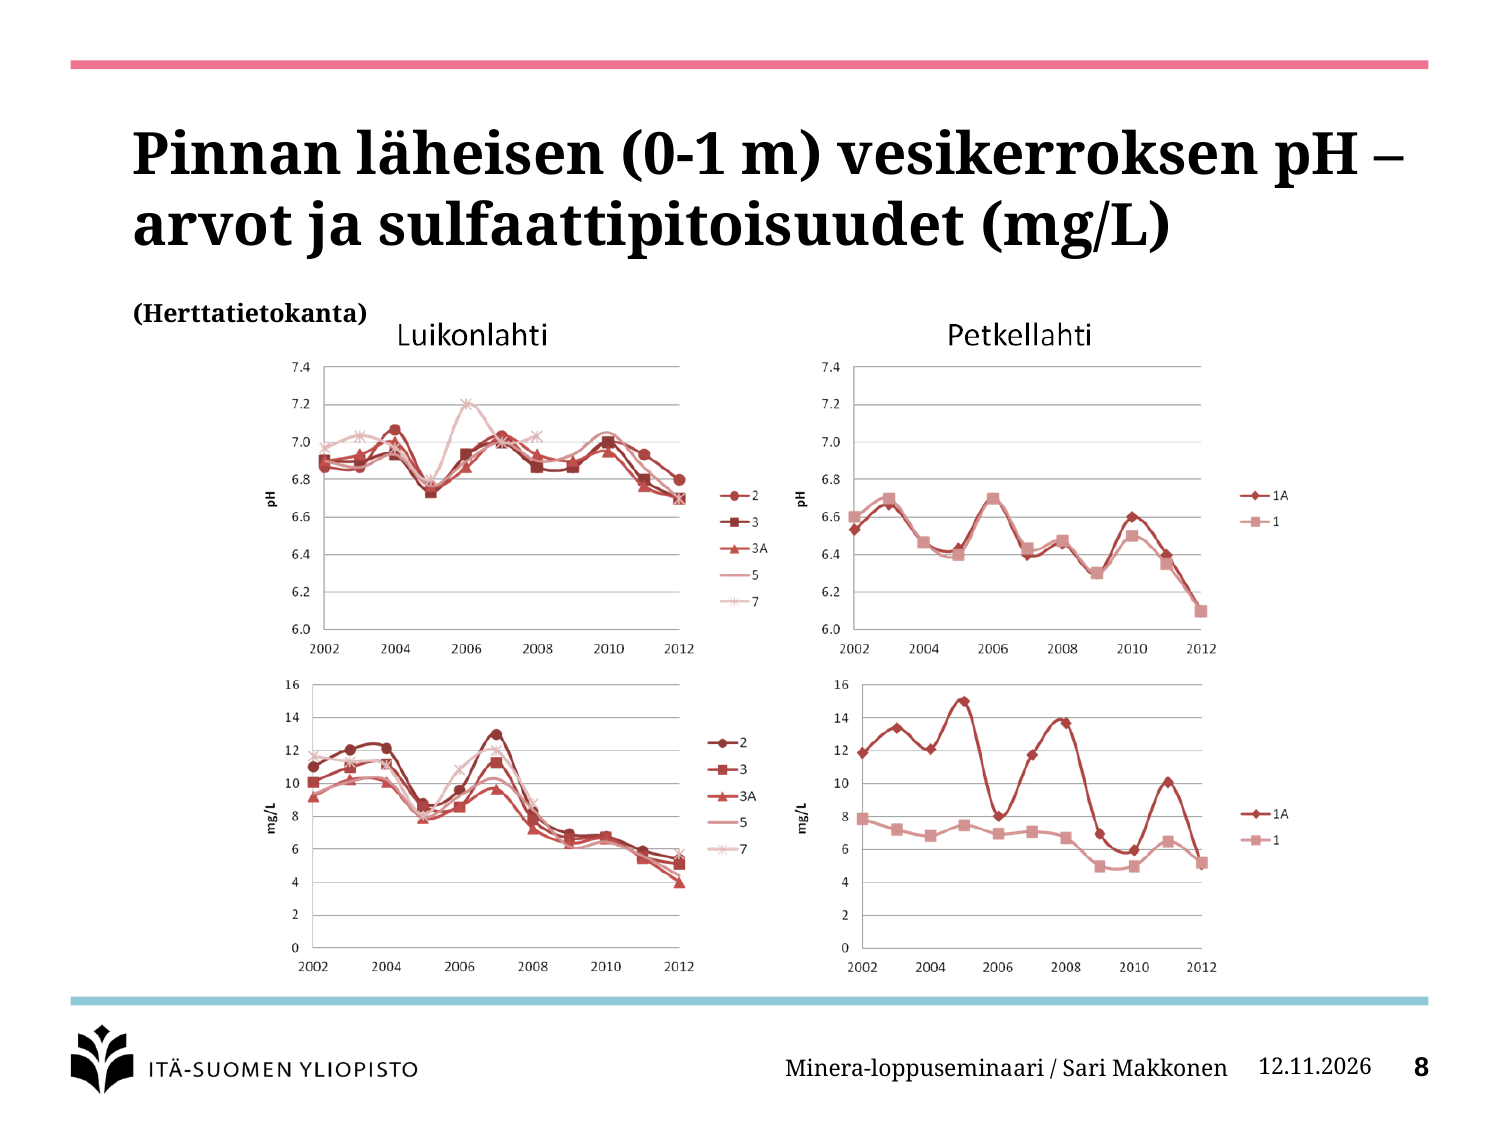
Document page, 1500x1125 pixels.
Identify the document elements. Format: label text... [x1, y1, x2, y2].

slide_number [1229, 1046, 1369, 1089]
title Pinnan läheisen (0-1 m) vesikerroksen pH –arvot ja sulfaattipitoisuudet (mg/L) (Herttatietokanta) [117, 107, 1430, 274]
footer Minera-loppuseminaari / Sari Makkonen [500, 1046, 1229, 1089]
picture [70, 1024, 422, 1094]
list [242, 302, 1305, 988]
slide_number 8 [1369, 1046, 1430, 1089]
